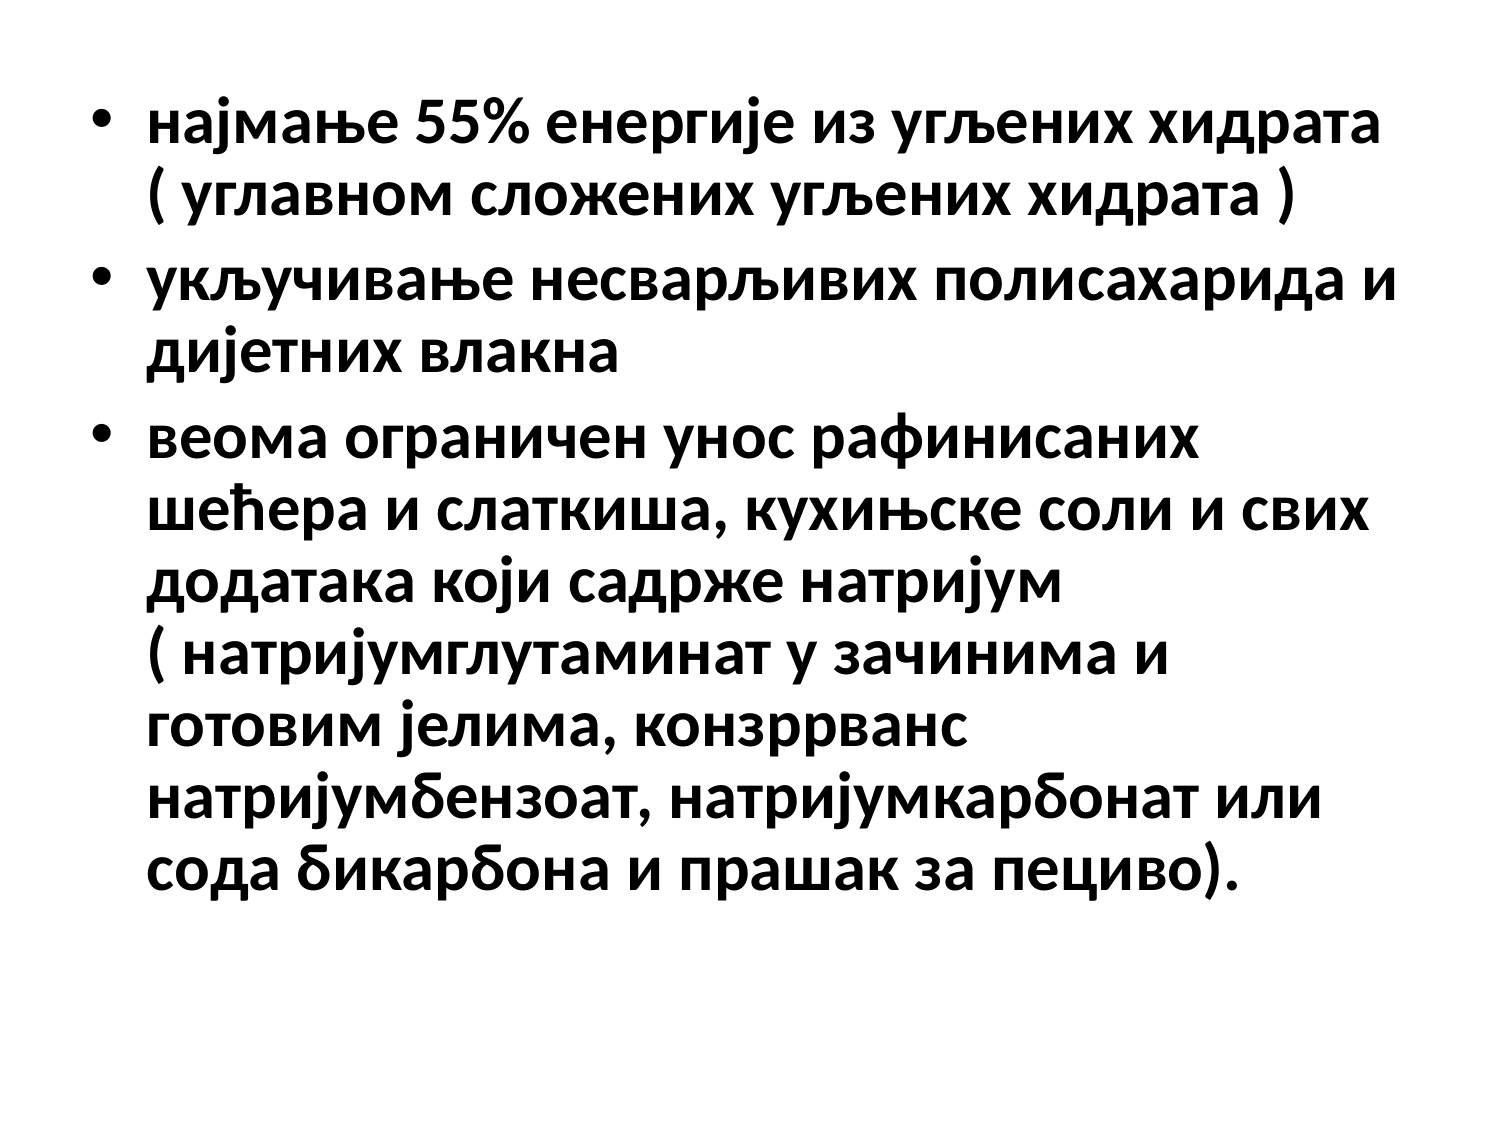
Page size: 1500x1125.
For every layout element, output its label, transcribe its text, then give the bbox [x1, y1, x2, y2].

list најмање 55% енергије из угљених хидрата ( углавном сложених угљених хидрата ) укључивање несварљивих полисахарида и дијетних влакна веома ограничен унос рафинисаних шећера и слаткиша, кухињске соли и свих додатака који садрже натријум ( натријумглутаминат у зачинима и готовим јелима, конзррванс натријумбензоат, натријумкарбонат или сода бикарбона и прашак за пециво). [75, 78, 1425, 1005]
